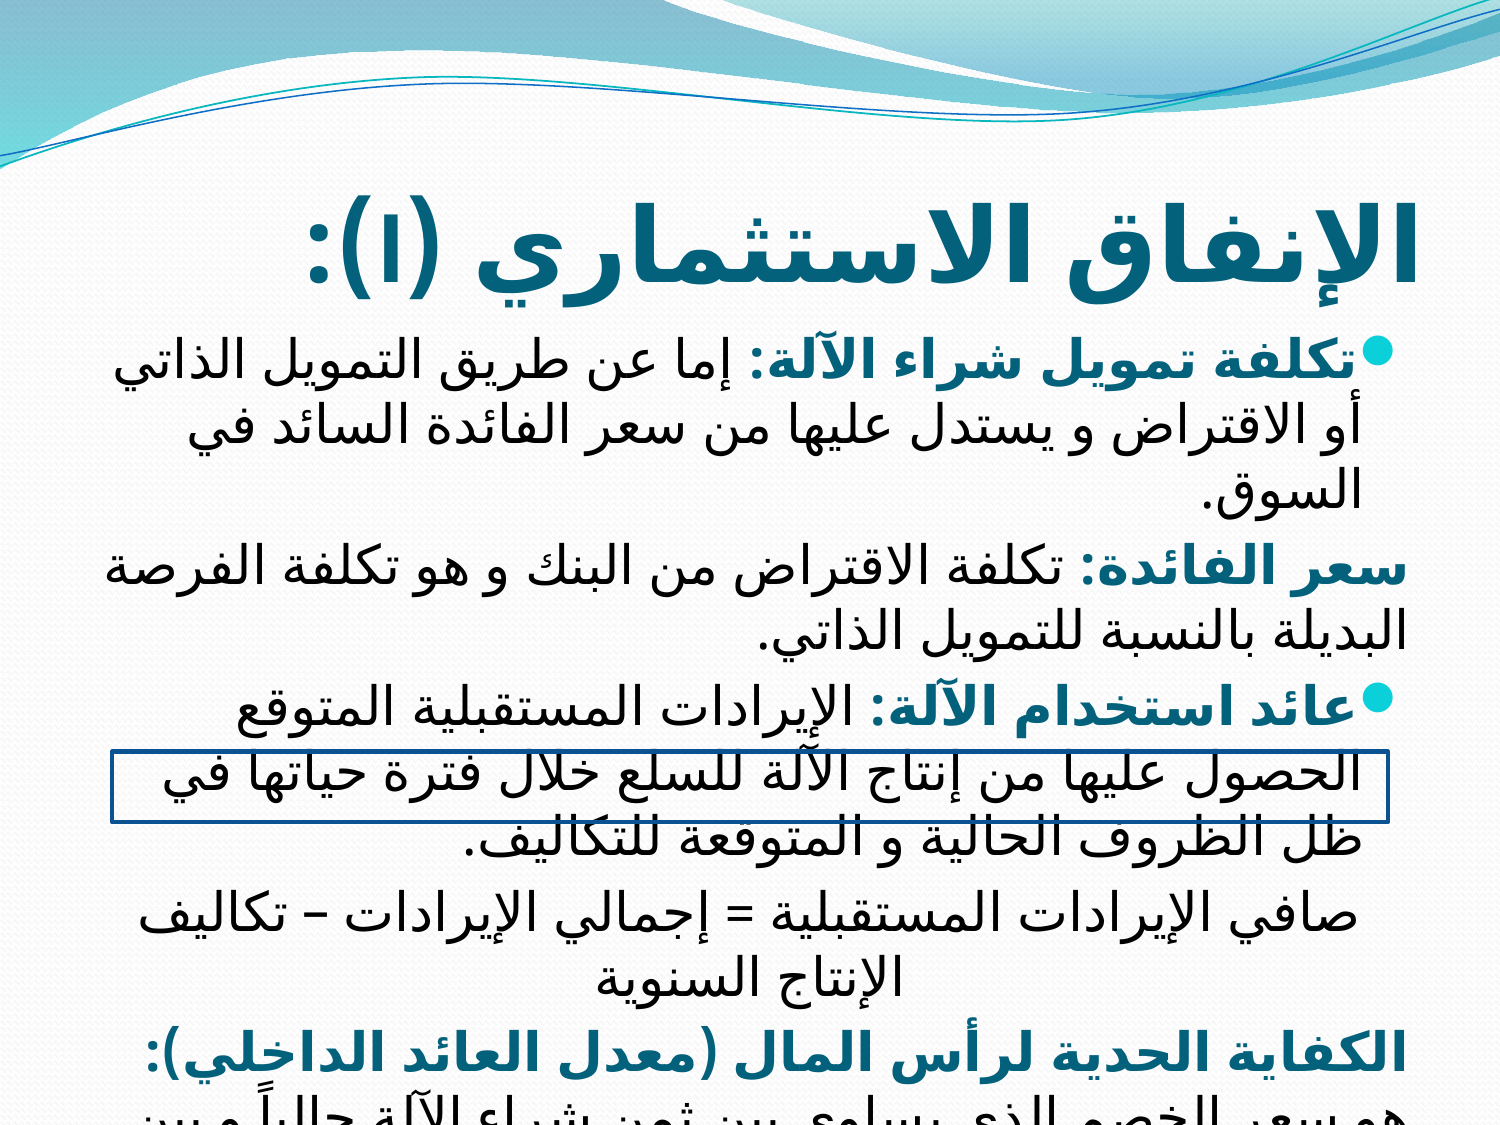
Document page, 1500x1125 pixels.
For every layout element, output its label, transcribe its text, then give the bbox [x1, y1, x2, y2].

title الإنفاق الاستثماري (I): [75, 115, 1425, 303]
list تكلفة تمويل شراء الآلة: إما عن طريق التمويل الذاتي أو الاقتراض و يستدل عليها من سعر الفائدة السائد في السوق. سعر الفائدة: تكلفة الاقتراض من البنك و هو تكلفة الفرصة البديلة بالنسبة للتمويل الذاتي. عائد استخدام الآلة: الإيرادات المستقبلية المتوقع الحصول عليها من إنتاج الآلة للسلع خلال فترة حياتها في ظل الظروف الحالية و المتوقعة للتكاليف. صافي الإيرادات المستقبلية = إجمالي الإيرادات – تكاليف الإنتاج السنوية الكفاية الحدية لرأس المال (معدل العائد الداخلي): هو سعر الخصم الذي يساوي بين ثمن شراء الآلة حالياً و بين القيمة الحالية للعائدات، و يستخرج من صافي الإيرادات المستقبلية [75, 317, 1425, 1038]
footer [437, 1042, 988, 1103]
text_box [110, 749, 1390, 824]
